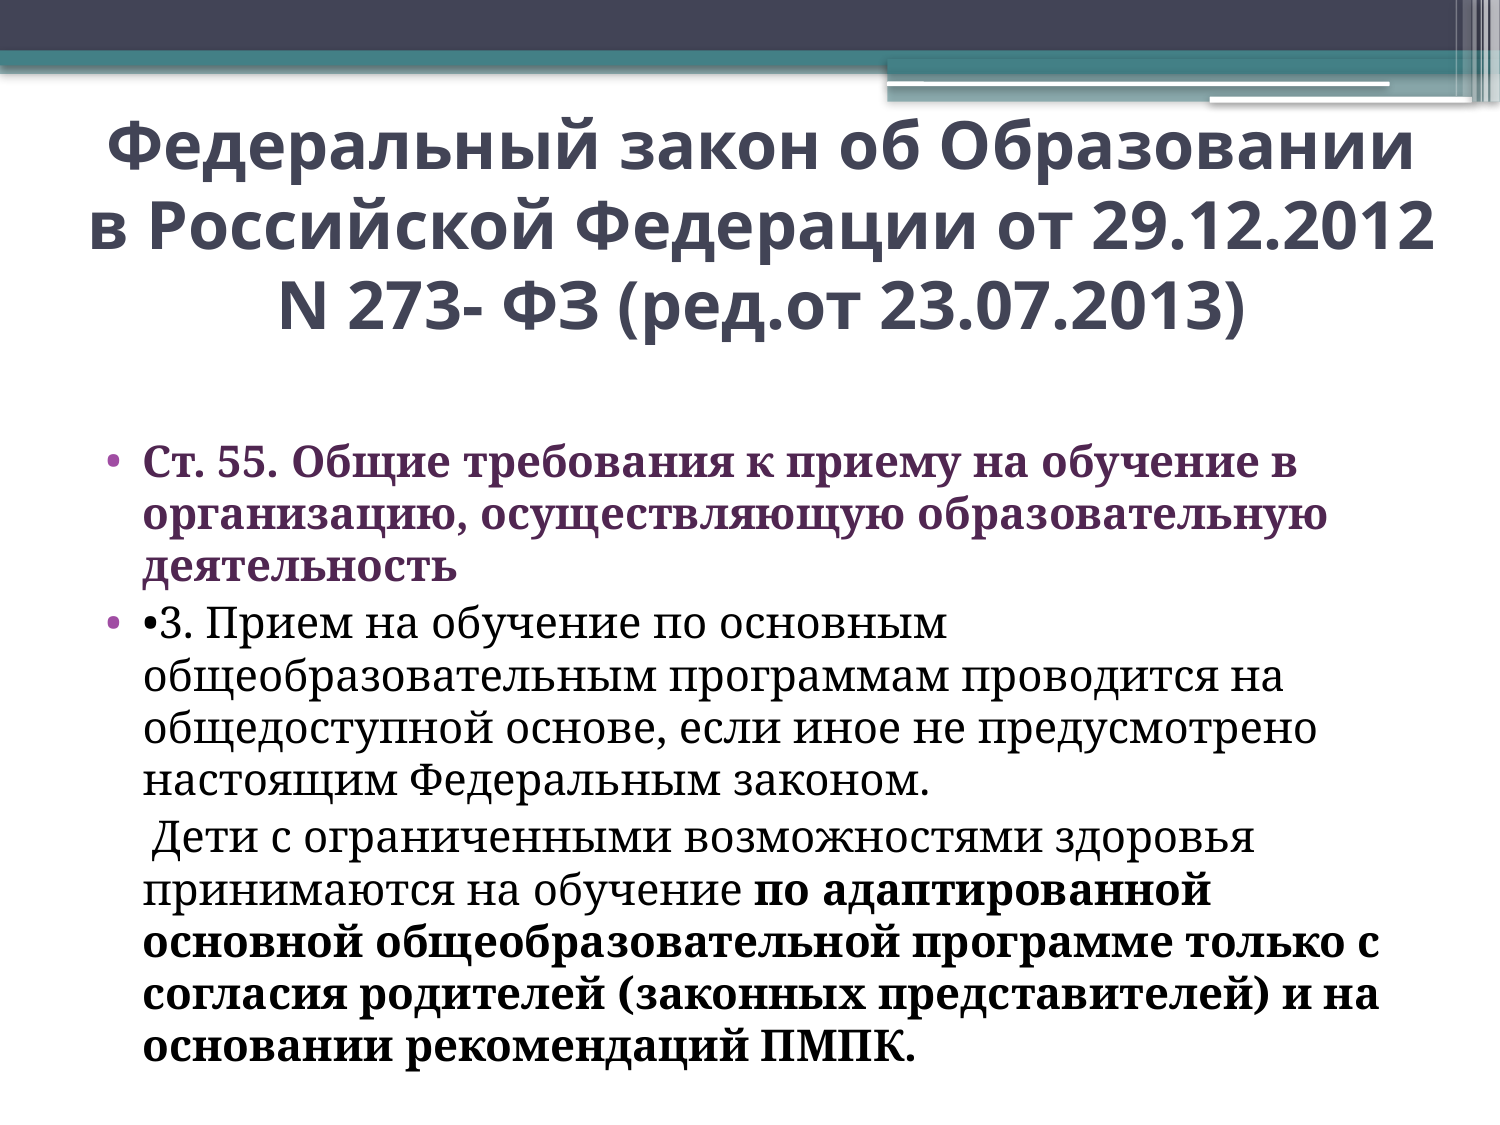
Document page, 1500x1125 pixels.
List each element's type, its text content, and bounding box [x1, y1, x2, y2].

title Федеральный закон об Образовании в Российской Федерации от 29.12.2012 N 273- ФЗ (ред.от 23.07.2013) [70, 117, 1454, 329]
list Ст. 55. Общие требования к приему на обучение в организацию, осуществляющую образовательную деятельность •3. Прием на обучение по основным общеобразовательным программам проводится на общедоступной основе, если иное не предусмотрено настоящим Федеральным законом. Дети с ограниченными возможностями здоровья принимаются на обучение по адаптированной основной общеобразовательной программе только с согласия родителей (законных представителей) и на основании рекомендаций ПМПК. [75, 368, 1425, 1079]
